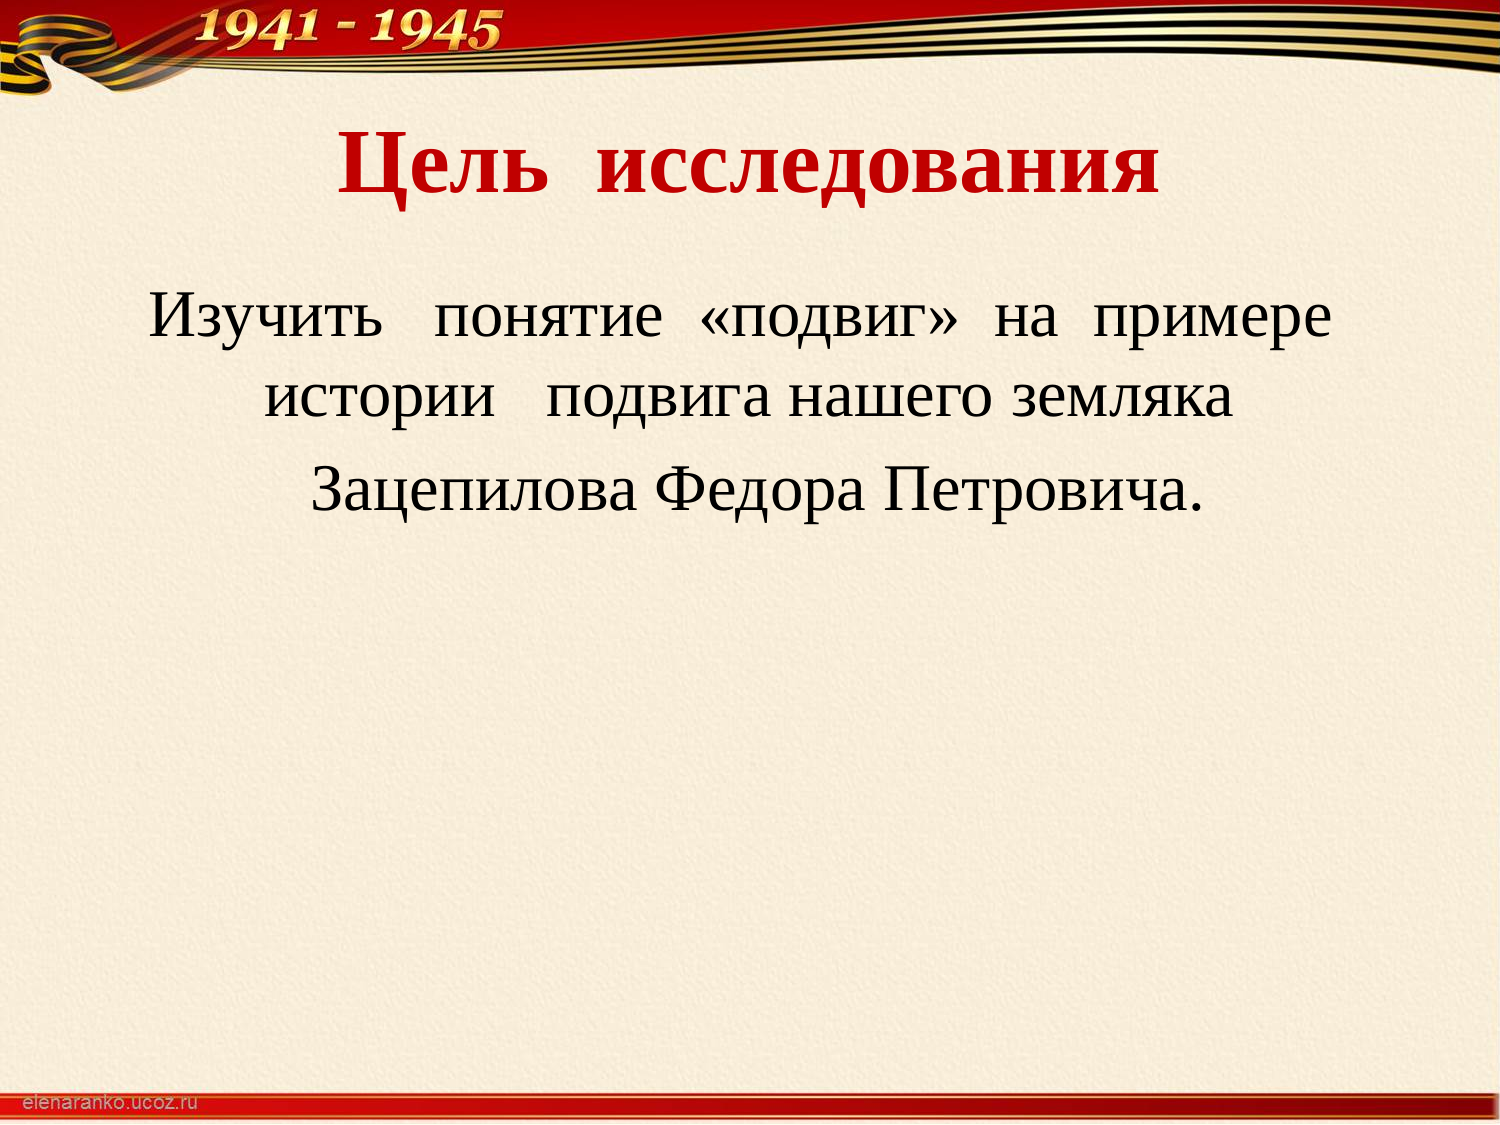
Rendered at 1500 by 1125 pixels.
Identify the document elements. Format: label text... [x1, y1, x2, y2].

list Изучить понятие «подвиг» на примере истории подвига нашего земляка Зацепилова Федора Петровича. [75, 262, 1425, 1005]
title Цель исследования [75, 78, 1425, 233]
picture [0, 0, 1500, 1125]
